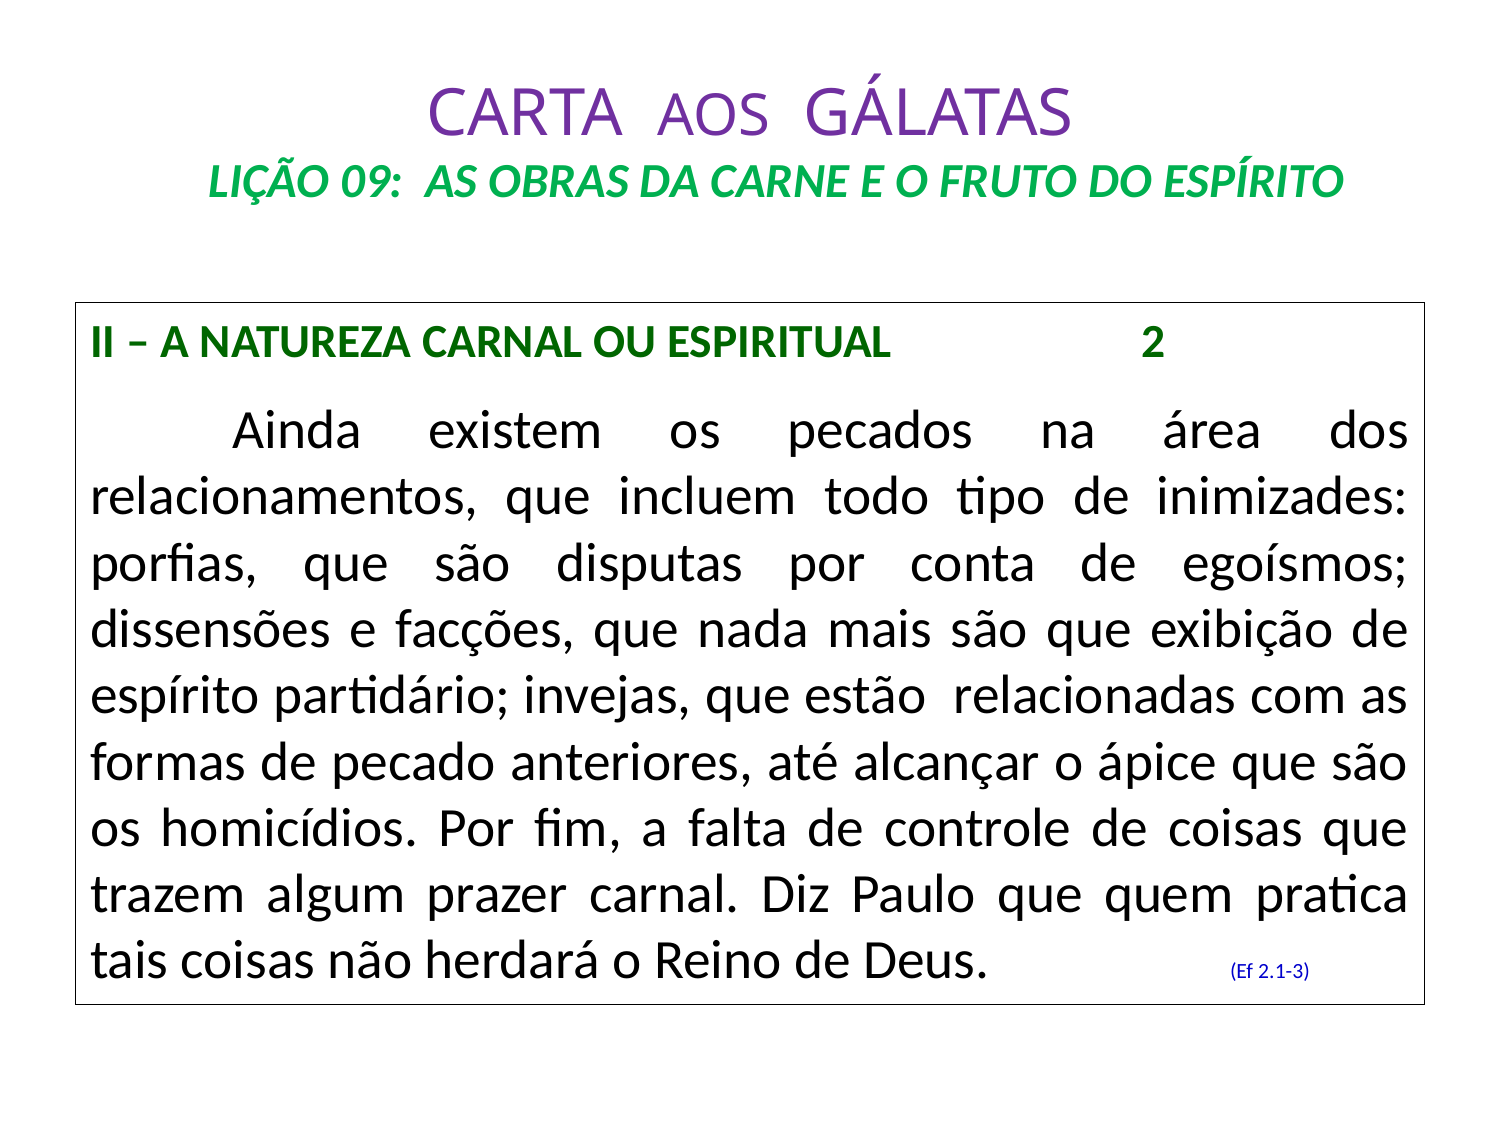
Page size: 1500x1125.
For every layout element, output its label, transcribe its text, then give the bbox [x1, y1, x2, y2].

list II – A NATUREZA CARNAL OU ESPIRITUAL 2 Ainda existem os pecados na área dos relacionamentos, que incluem todo tipo de inimizades: porfias, que são disputas por conta de egoísmos; dissensões e facções, que nada mais são que exibição de espírito partidário; invejas, que estão relacionadas com as formas de pecado anteriores, até alcançar o ápice que são os homicídios. Por fim, a falta de controle de coisas que trazem algum prazer carnal. Diz Paulo que quem pratica tais coisas não herdará o Reino de Deus. (Ef 2.1-3) [75, 302, 1425, 1005]
title CARTA AOS GÁLATAS LIÇÃO 09: AS OBRAS DA CARNE E O FRUTO DO ESPÍRITO [75, 45, 1425, 233]
